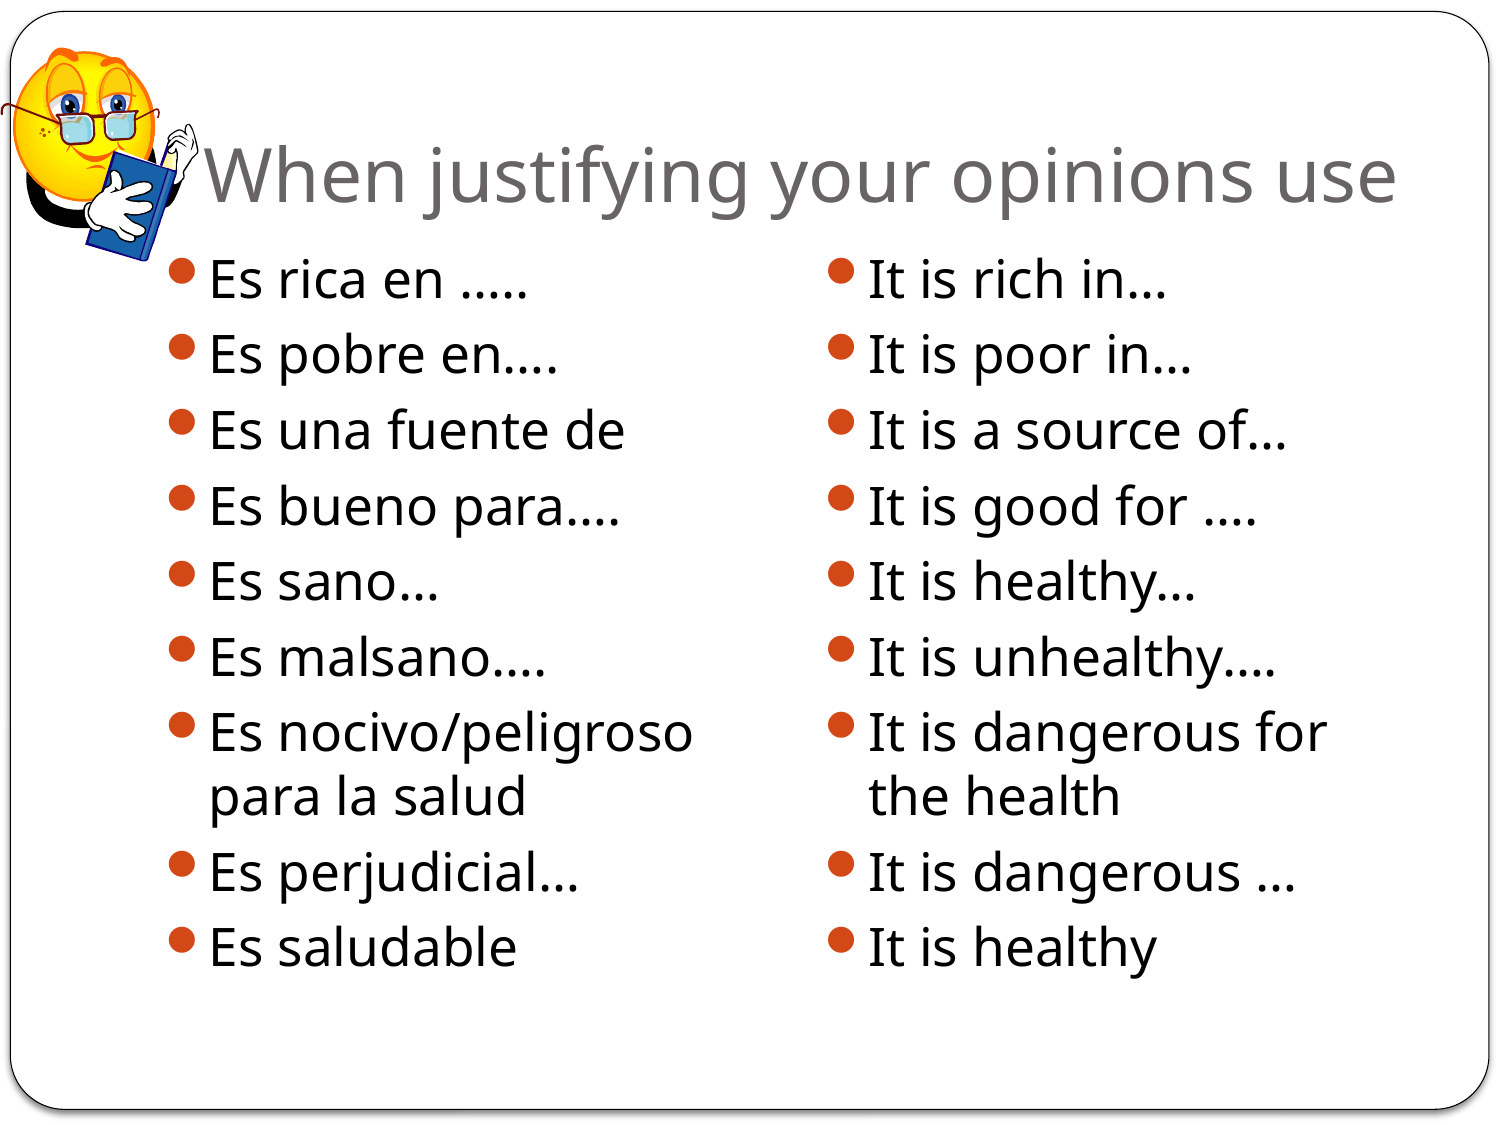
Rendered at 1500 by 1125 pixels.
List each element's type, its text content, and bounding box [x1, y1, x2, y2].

list Es rica en ….. Es pobre en…. Es una fuente de Es bueno para…. Es sano… Es malsano…. Es nocivo/peligroso para la salud Es perjudicial… Es saludable [149, 237, 766, 988]
title When justifying your opinions use [198, 44, 1426, 233]
list It is rich in… It is poor in… It is a source of… It is good for …. It is healthy… It is unhealthy…. It is dangerous for the health It is dangerous … It is healthy [809, 237, 1425, 988]
picture [0, 46, 200, 263]
